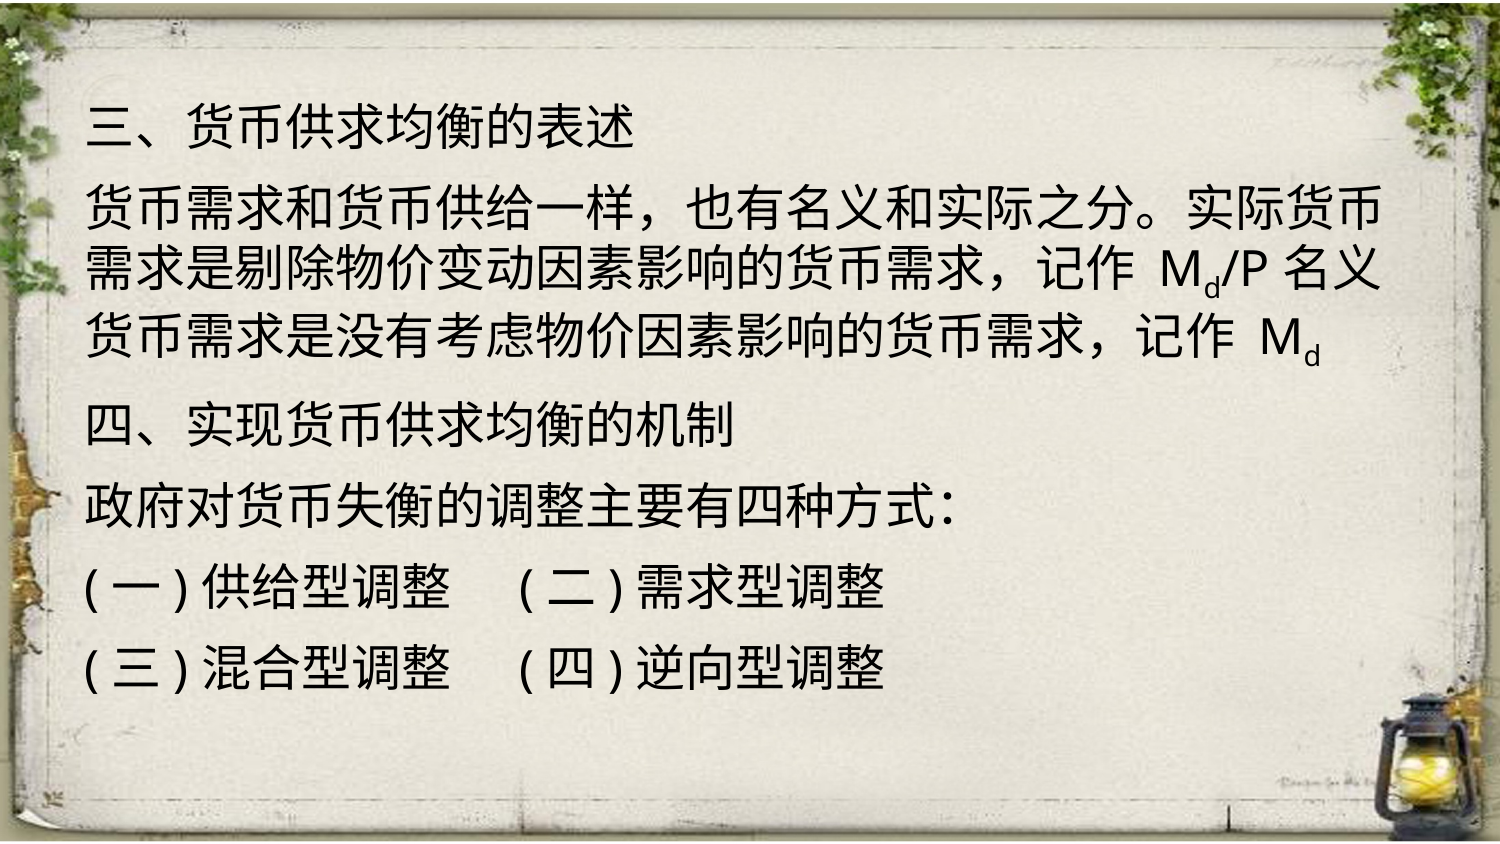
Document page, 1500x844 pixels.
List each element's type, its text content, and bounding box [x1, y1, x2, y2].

picture [0, 0, 1500, 844]
list 三、货币供求均衡的表述 货币需求和货币供给一样，也有名义和实际之分。实际货币需求是剔除物价变动因素影响的货币需求，记作 Md/P名义货币需求是没有考虑物价因素影响的货币需求，记作 Md 四、实现货币供求均衡的机制 政府对货币失衡的调整主要有四种方式： (一)供给型调整 (二)需求型调整 (三)混合型调整 (四)逆向型调整 [69, 87, 1430, 806]
